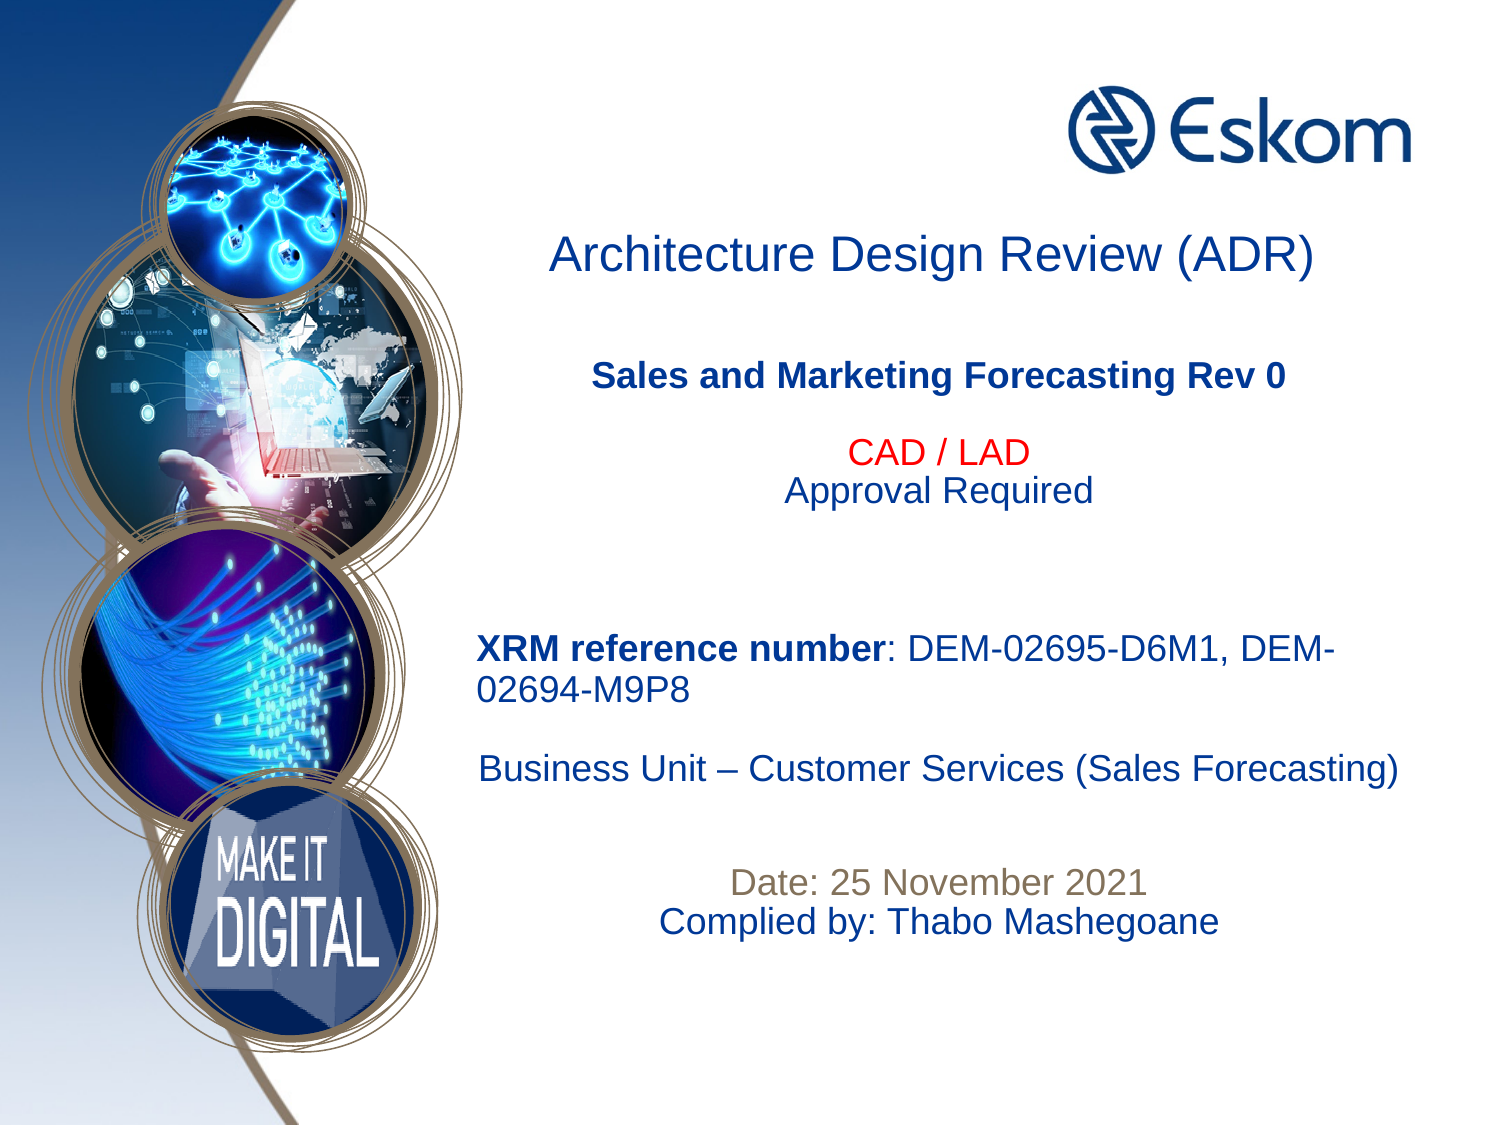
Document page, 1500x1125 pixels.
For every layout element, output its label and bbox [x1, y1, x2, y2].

text_box [27, 196, 462, 607]
text_box [137, 768, 438, 1053]
text_box [141, 101, 367, 313]
text_box [41, 506, 406, 850]
text_box [0, 0, 1500, 1125]
